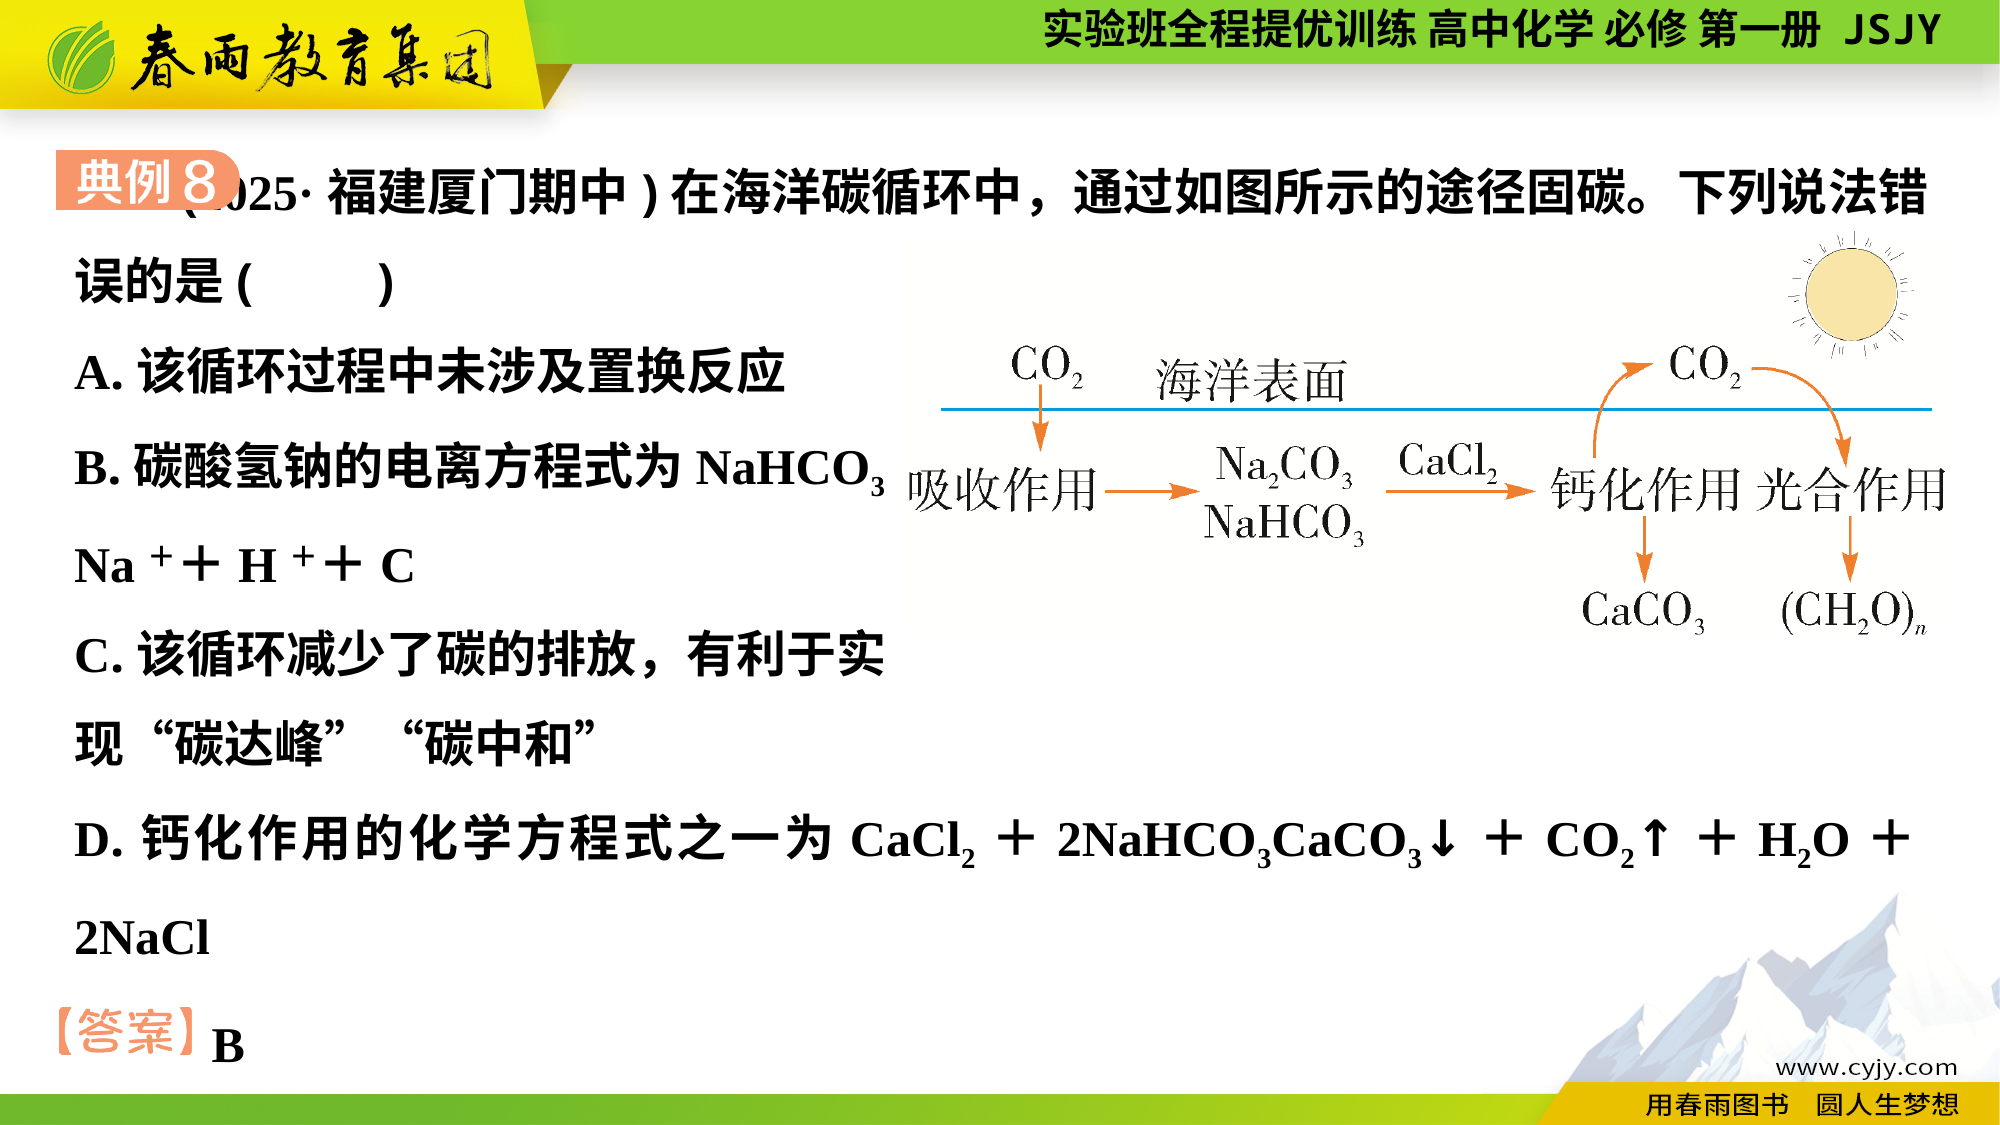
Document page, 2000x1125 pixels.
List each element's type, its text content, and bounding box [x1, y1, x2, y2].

text_box B [59, 975, 1944, 1081]
picture [0, 0, 2000, 1125]
